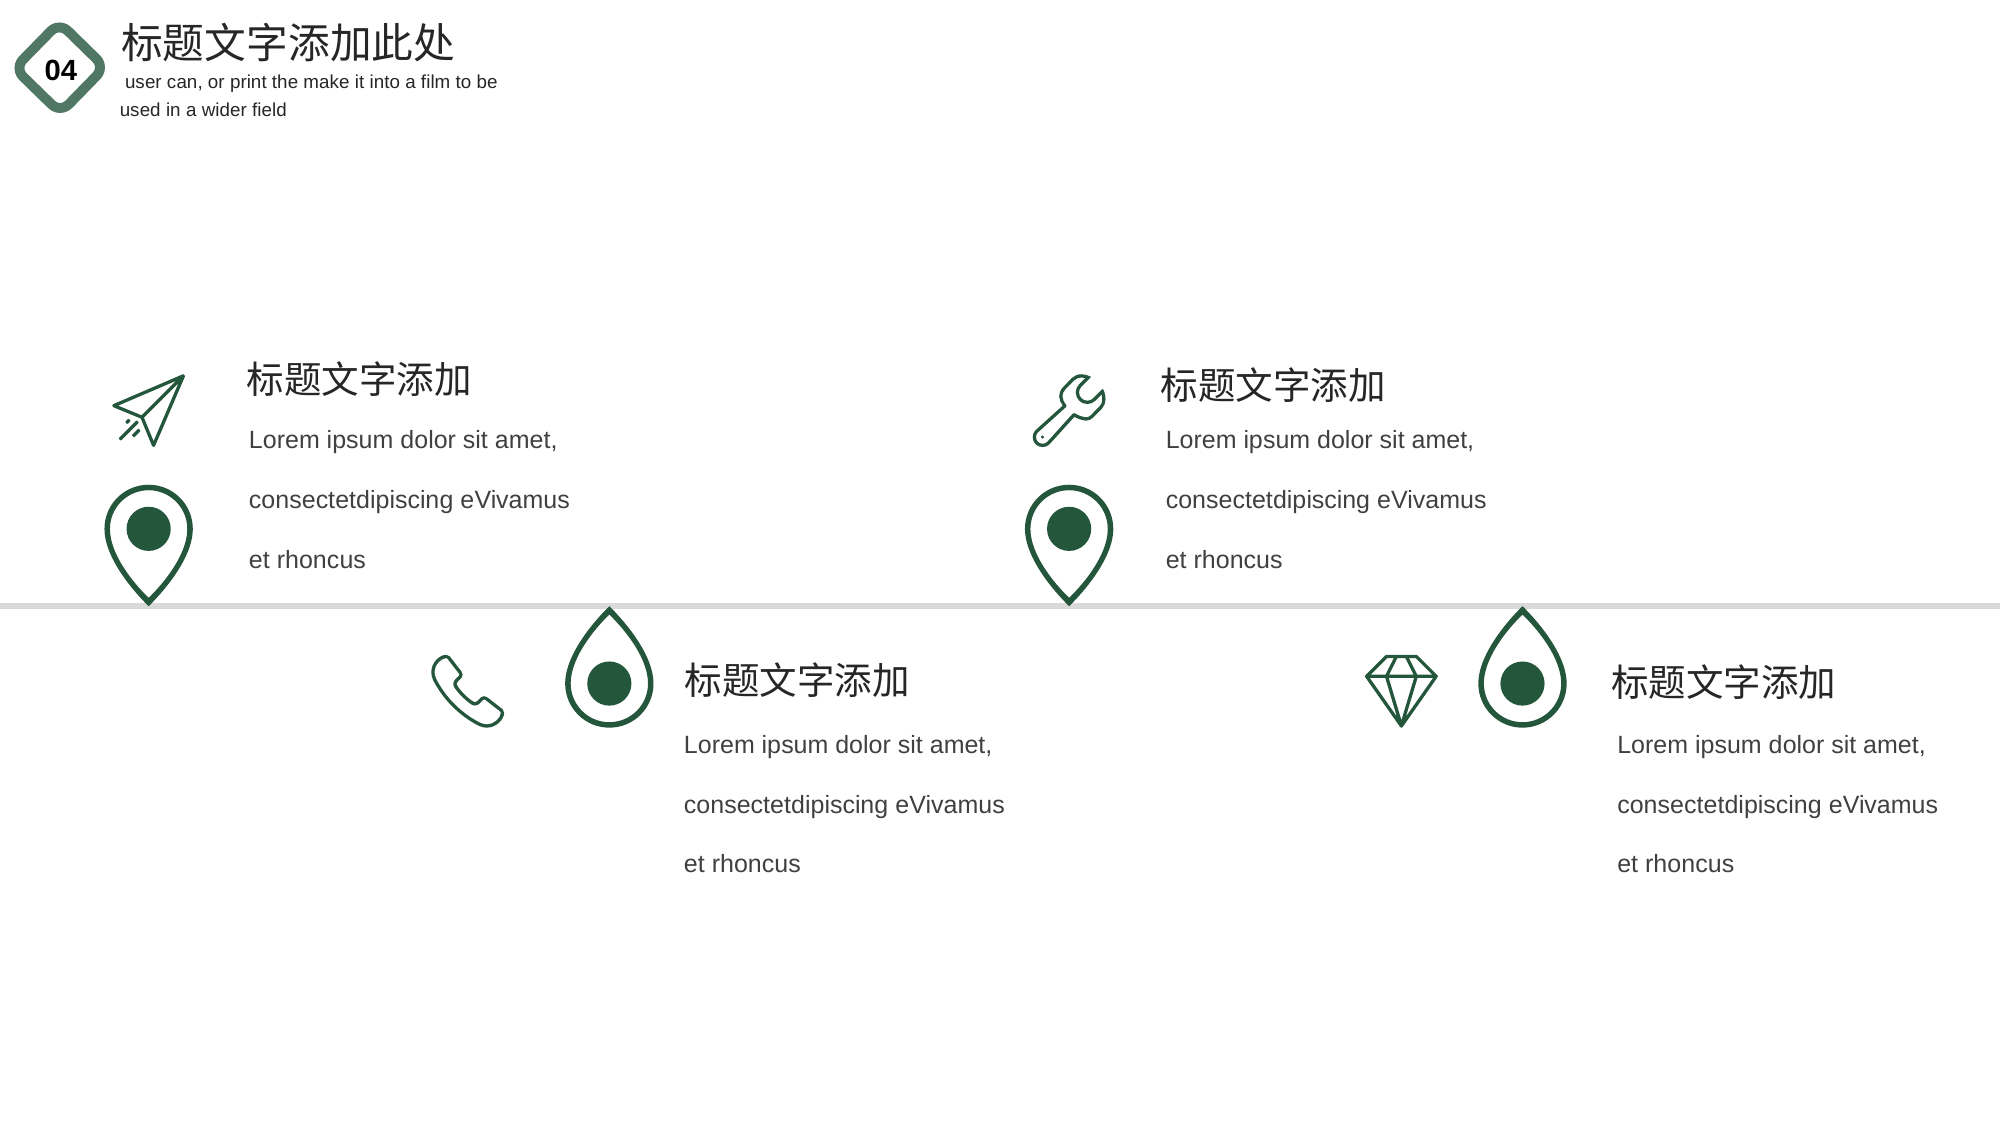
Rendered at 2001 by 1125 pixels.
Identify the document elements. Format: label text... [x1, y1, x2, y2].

text_box [587, 662, 630, 705]
text_box [1032, 374, 1106, 448]
text_box Lorem ipsum dolor sit amet, consectetdipiscing eVivamus et rhoncus [669, 690, 1024, 886]
text_box [1024, 484, 1114, 606]
text_box [112, 374, 186, 448]
text_box [1478, 607, 1567, 728]
text_box Lorem ipsum dolor sit amet, consectetdipiscing eVivamus et rhoncus [1602, 690, 1957, 886]
text_box [431, 654, 505, 728]
text_box [127, 507, 170, 551]
text_box [1048, 507, 1091, 551]
text_box Lorem ipsum dolor sit amet, consectetdipiscing eVivamus et rhoncus [1151, 386, 1506, 581]
text_box 标题文字添加 [1146, 355, 1401, 415]
text_box [565, 607, 654, 728]
text_box 标题文字添加 [1596, 651, 1852, 711]
text_box [1501, 662, 1544, 705]
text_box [27, 9, 515, 127]
text_box 标题文字添加 [670, 649, 925, 709]
text_box [1365, 654, 1438, 728]
text_box [104, 484, 193, 606]
text_box Lorem ipsum dolor sit amet, consectetdipiscing eVivamus et rhoncus [234, 386, 589, 581]
text_box 标题文字添加 [231, 348, 487, 409]
